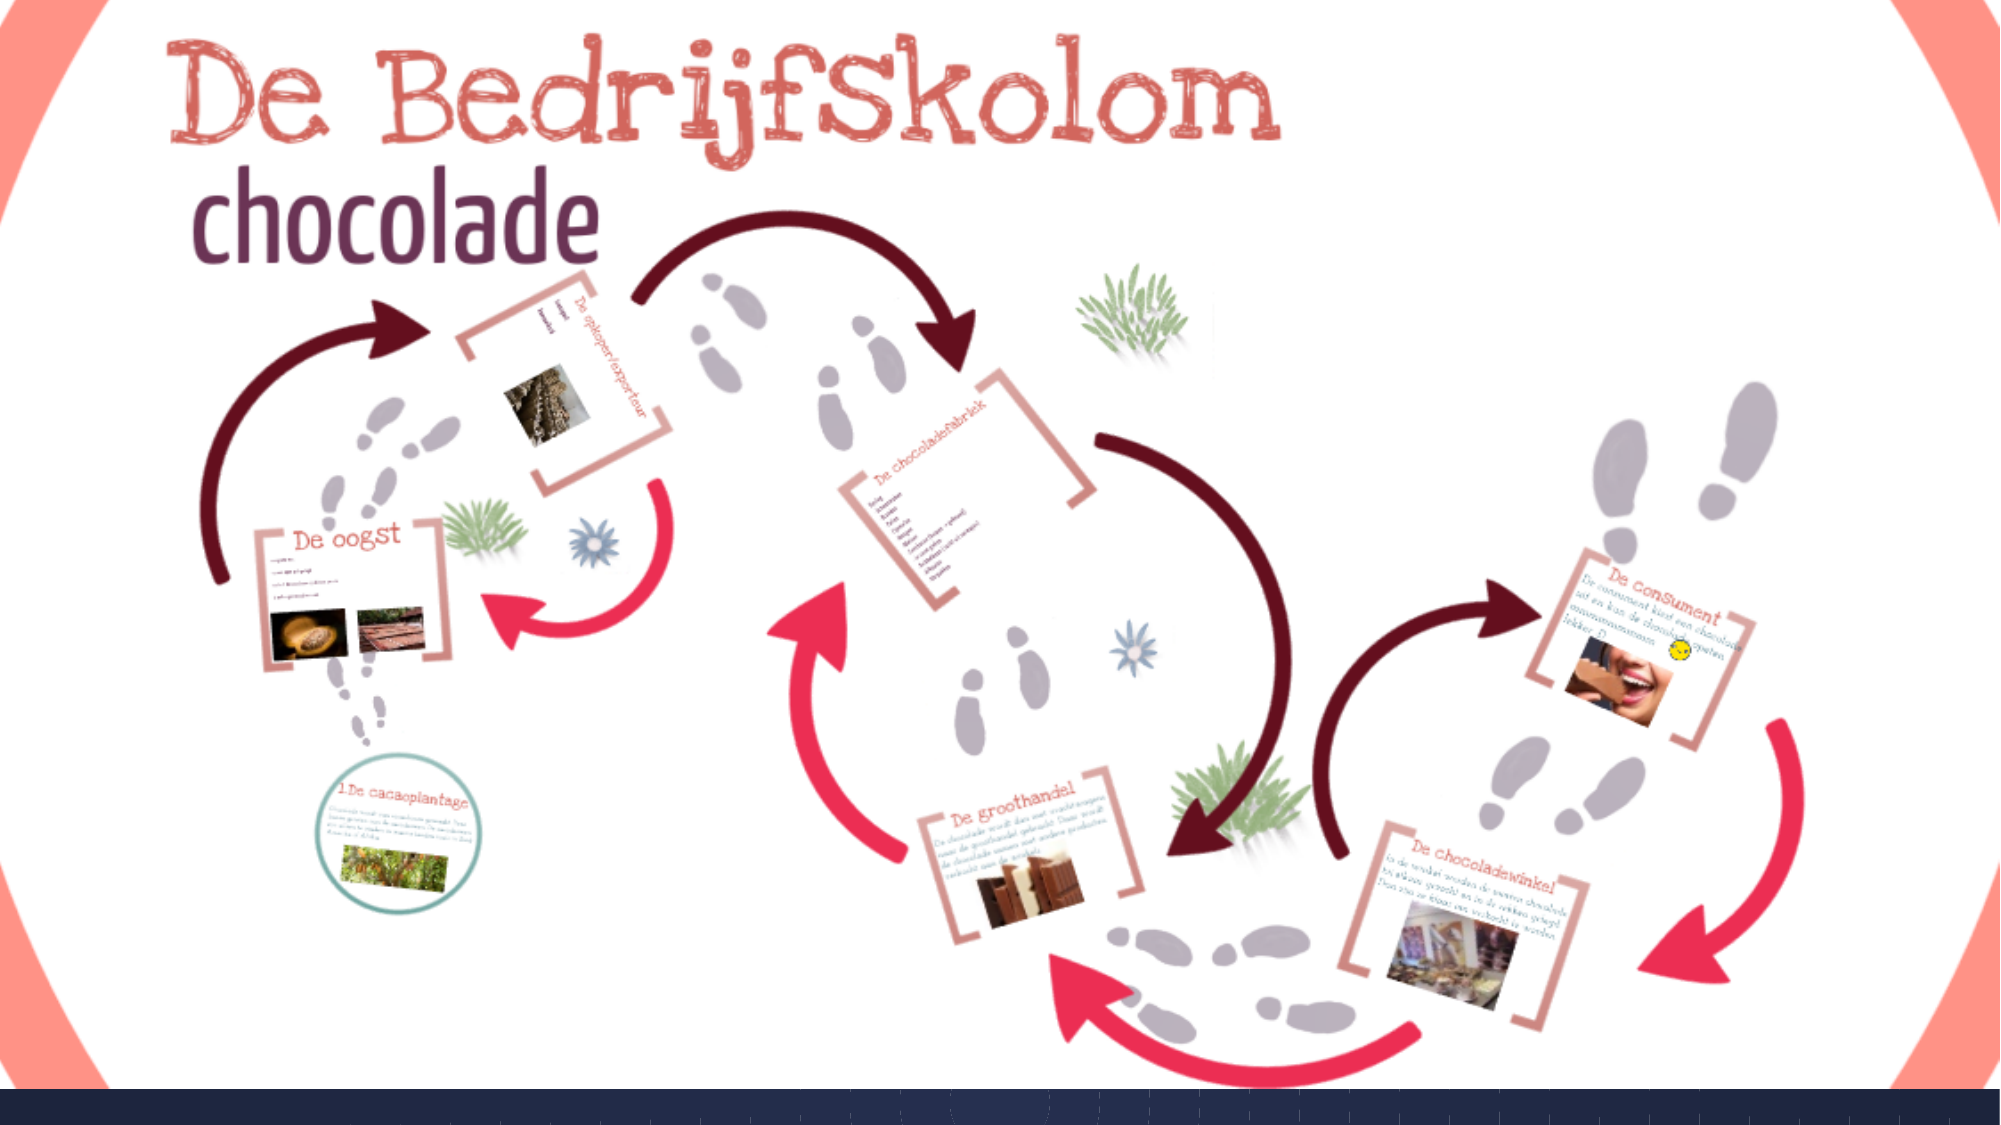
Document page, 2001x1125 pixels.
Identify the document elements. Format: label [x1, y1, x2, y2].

list [0, 0, 2000, 1089]
